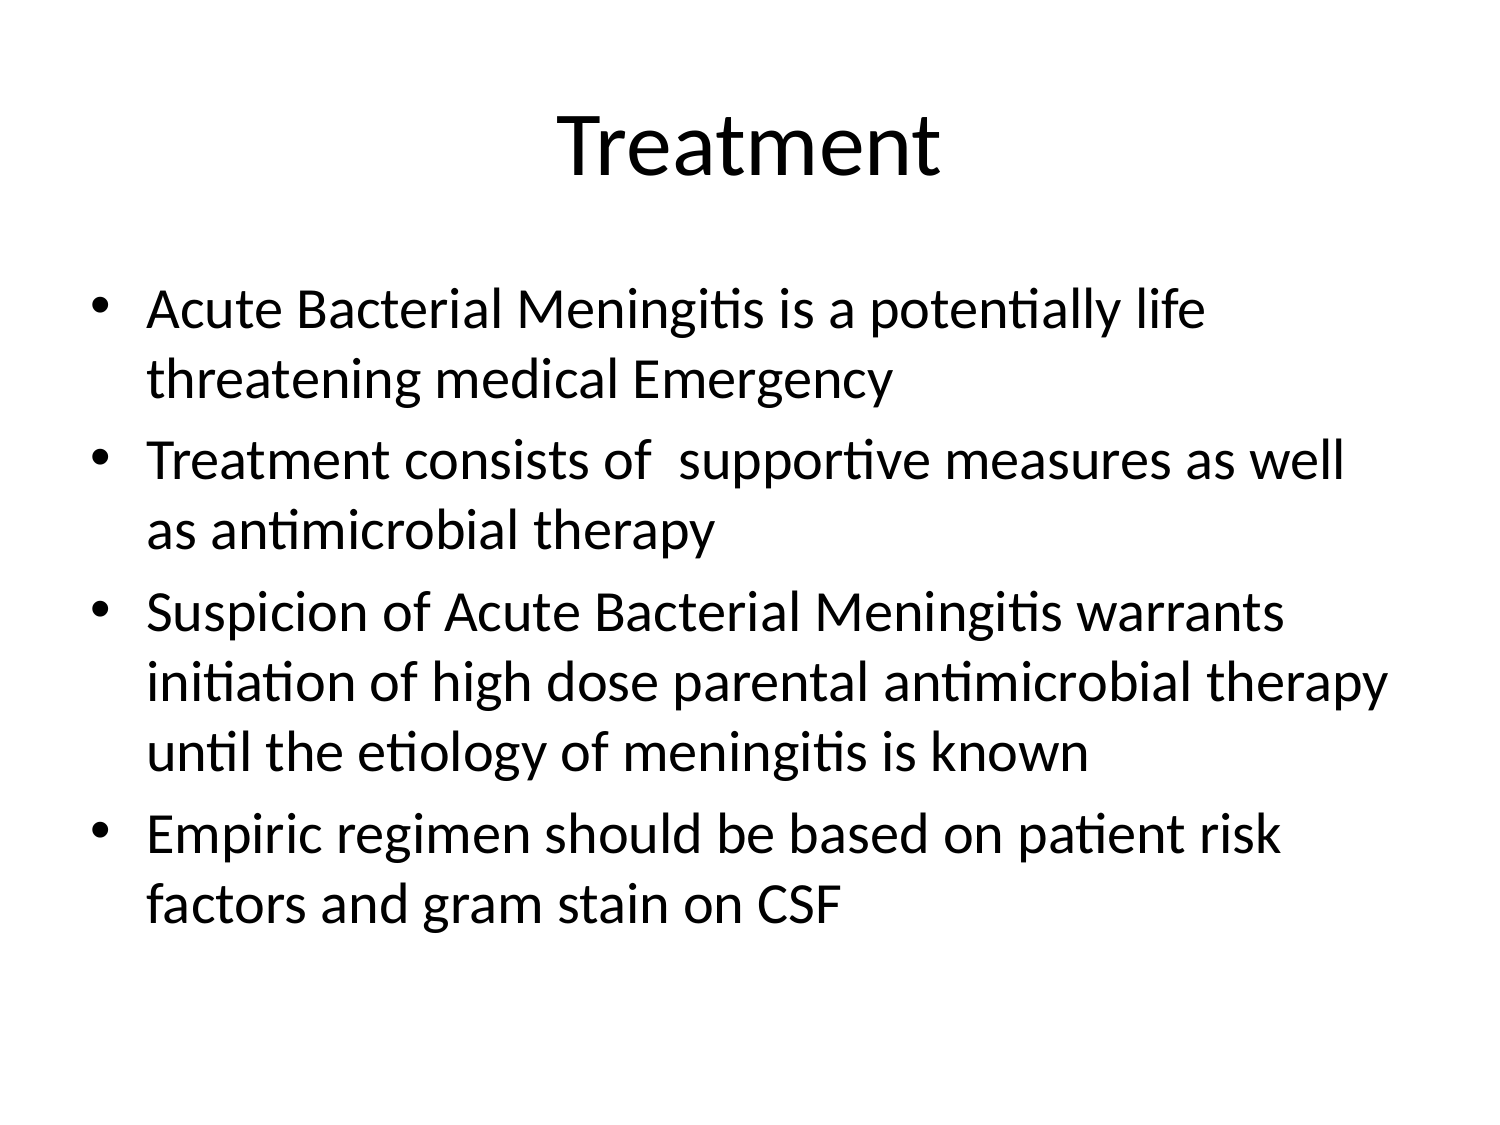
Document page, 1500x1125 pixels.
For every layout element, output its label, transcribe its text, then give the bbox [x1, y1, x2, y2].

title Treatment [75, 45, 1425, 233]
list Acute Bacterial Meningitis is a potentially life threatening medical Emergency Treatment consists of supportive measures as well as antimicrobial therapy Suspicion of Acute Bacterial Meningitis warrants initiation of high dose parental antimicrobial therapy until the etiology of meningitis is known Empiric regimen should be based on patient risk factors and gram stain on CSF [75, 262, 1425, 1005]
